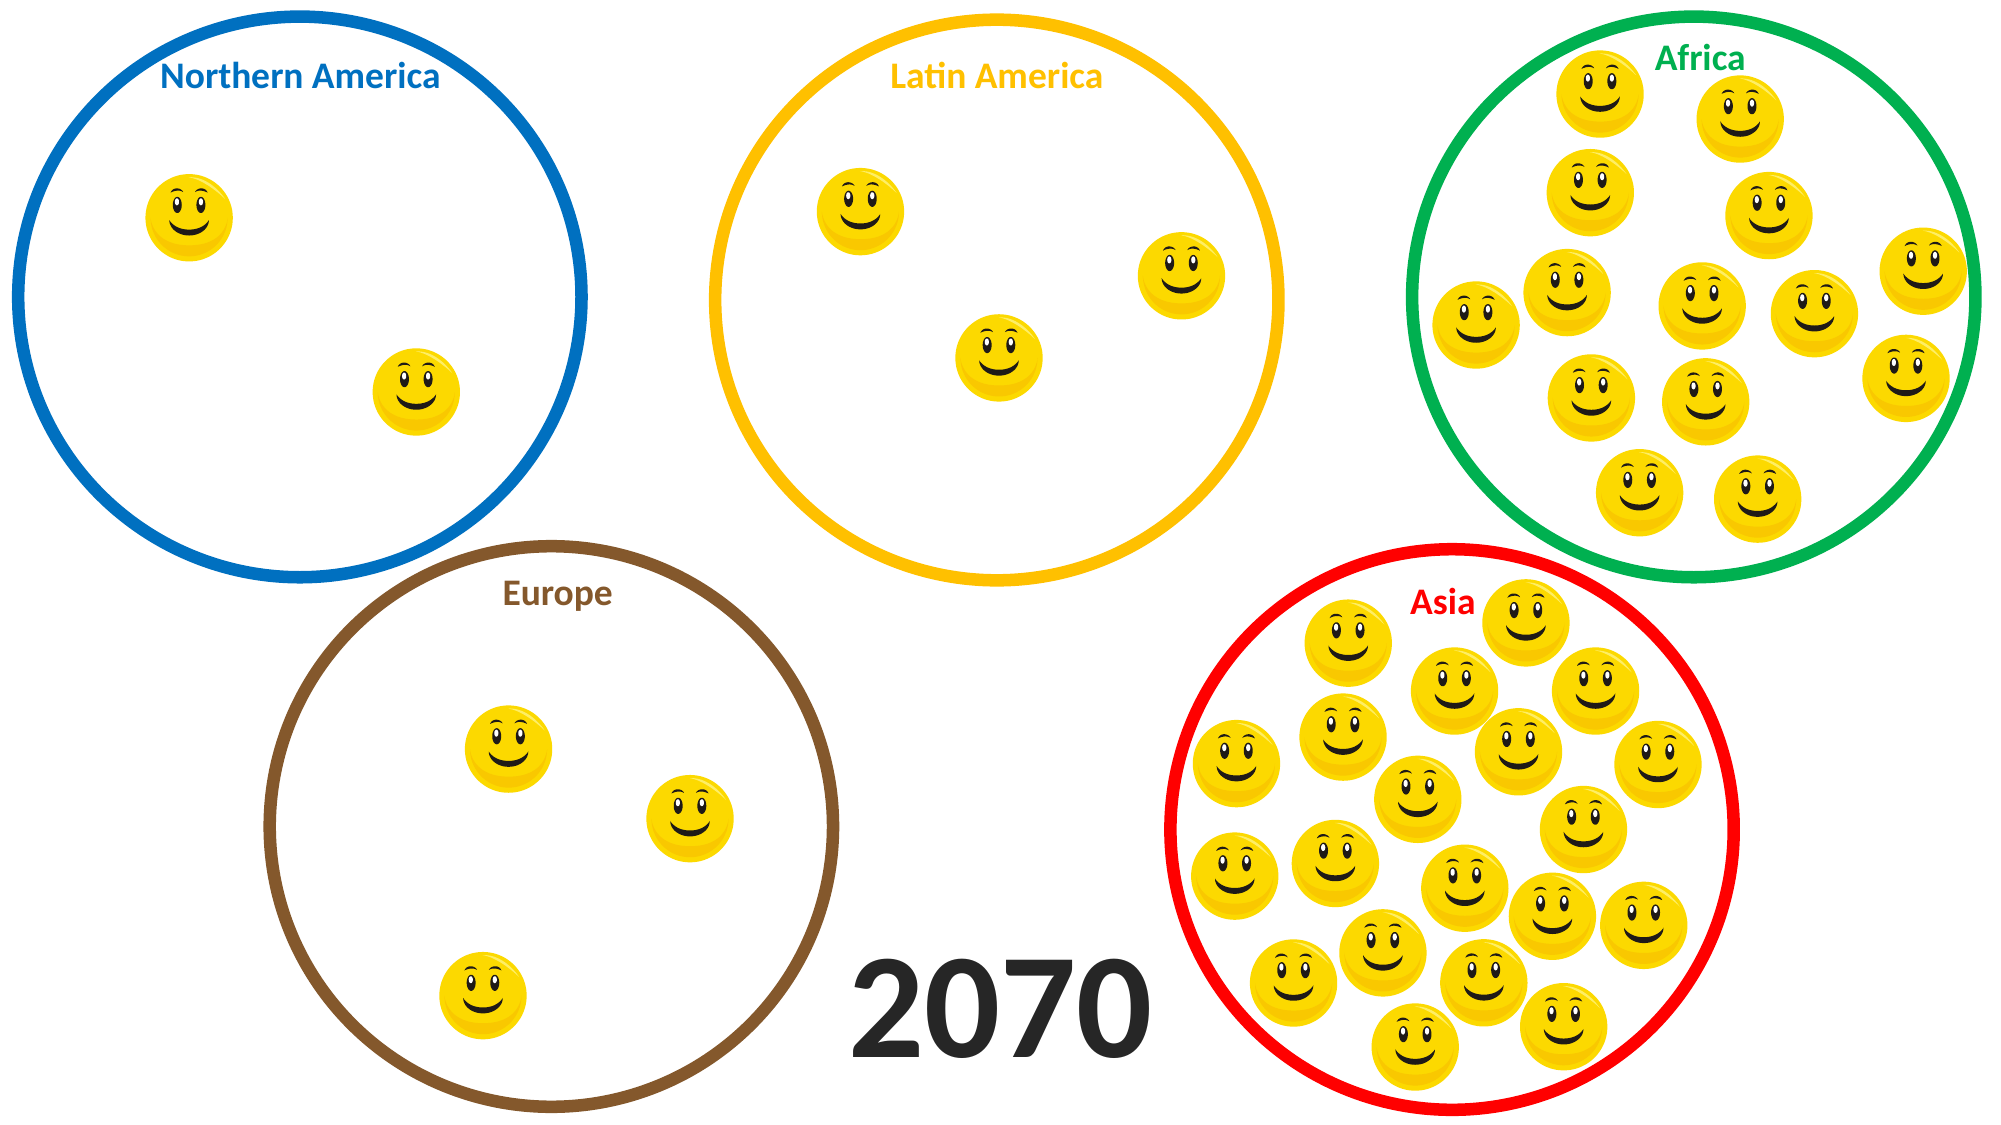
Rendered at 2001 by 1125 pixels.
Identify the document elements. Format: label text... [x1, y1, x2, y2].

picture [1725, 171, 1813, 260]
picture [816, 167, 905, 256]
picture [1696, 75, 1784, 163]
picture [439, 951, 527, 1040]
picture [1249, 939, 1338, 1027]
picture [1661, 358, 1750, 446]
picture [1190, 832, 1279, 920]
picture [1546, 148, 1634, 237]
picture [1595, 448, 1684, 537]
picture [955, 314, 1043, 402]
picture [372, 348, 460, 436]
picture [1600, 881, 1688, 970]
picture [1304, 599, 1392, 687]
text_box Northern America [145, 43, 497, 104]
picture [1556, 50, 1644, 138]
picture [646, 774, 734, 863]
picture [1137, 232, 1226, 320]
text_box [268, 545, 835, 1108]
text_box Africa [1640, 25, 1788, 86]
picture [145, 174, 233, 262]
text_box [178, 15, 422, 43]
text_box [1411, 31, 1977, 579]
picture [1192, 719, 1281, 808]
picture [1879, 227, 1967, 315]
picture [1339, 579, 1702, 1091]
picture [1770, 269, 1859, 358]
picture [1523, 248, 1611, 337]
text_box Asia [1395, 569, 1493, 630]
picture [1713, 455, 1802, 543]
text_box [1169, 548, 1735, 1111]
picture [1547, 354, 1636, 442]
text_box [1558, 15, 1767, 50]
picture [1862, 334, 1950, 423]
picture [1291, 693, 1462, 908]
picture [1432, 281, 1520, 369]
text_box [881, 18, 1112, 43]
text_box [714, 46, 1280, 582]
text_box Latin America [875, 43, 1122, 104]
text_box 2070 [820, 900, 1181, 1095]
text_box Europe [488, 560, 647, 621]
picture [464, 705, 553, 793]
picture [1658, 262, 1746, 350]
text_box [17, 61, 583, 579]
